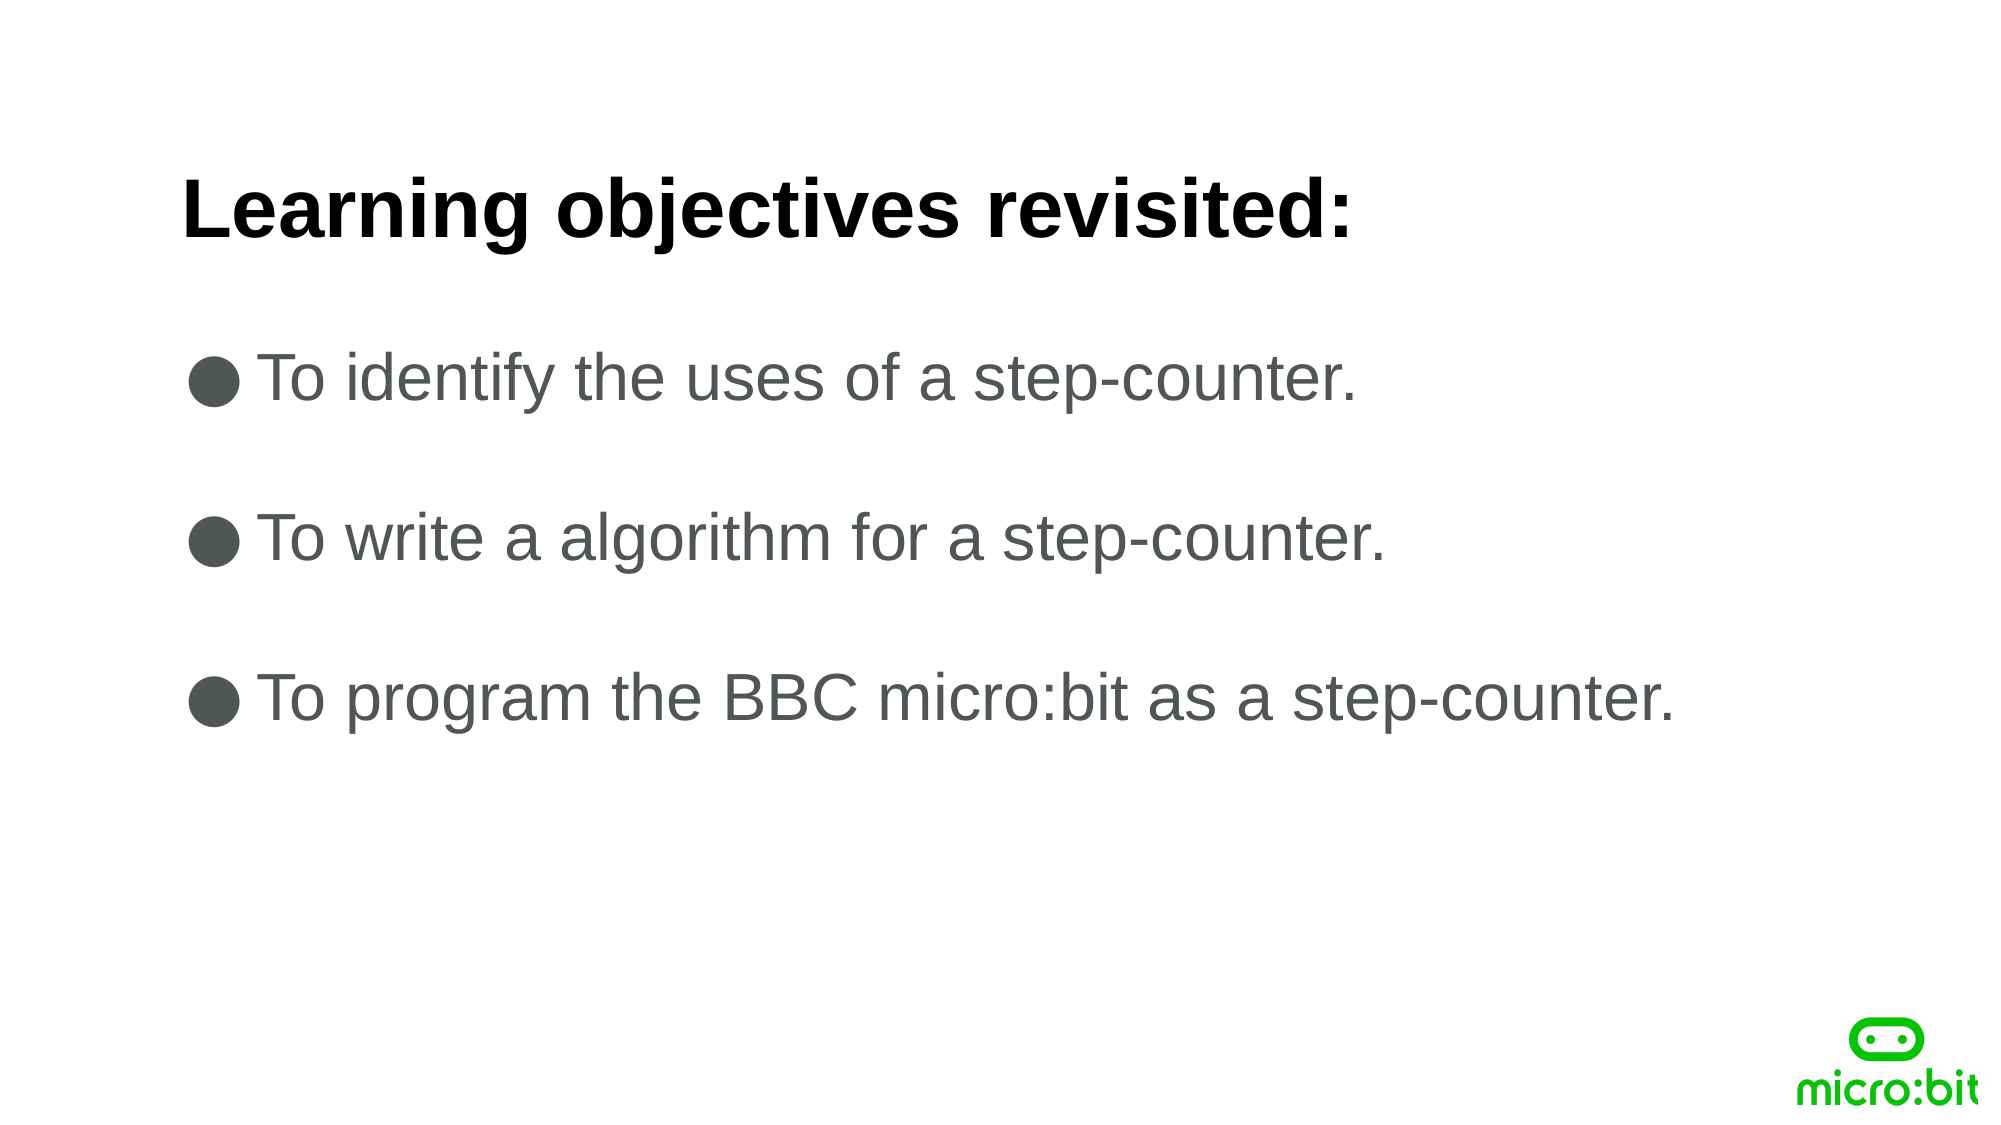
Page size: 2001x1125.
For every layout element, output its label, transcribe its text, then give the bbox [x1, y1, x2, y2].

text_box Learning objectives revisited: To identify the uses of a step-counter. To write a algorithm for a step-counter. To program the BBC micro:bit as a step-counter. [166, 60, 1918, 884]
picture [1797, 1017, 1978, 1106]
